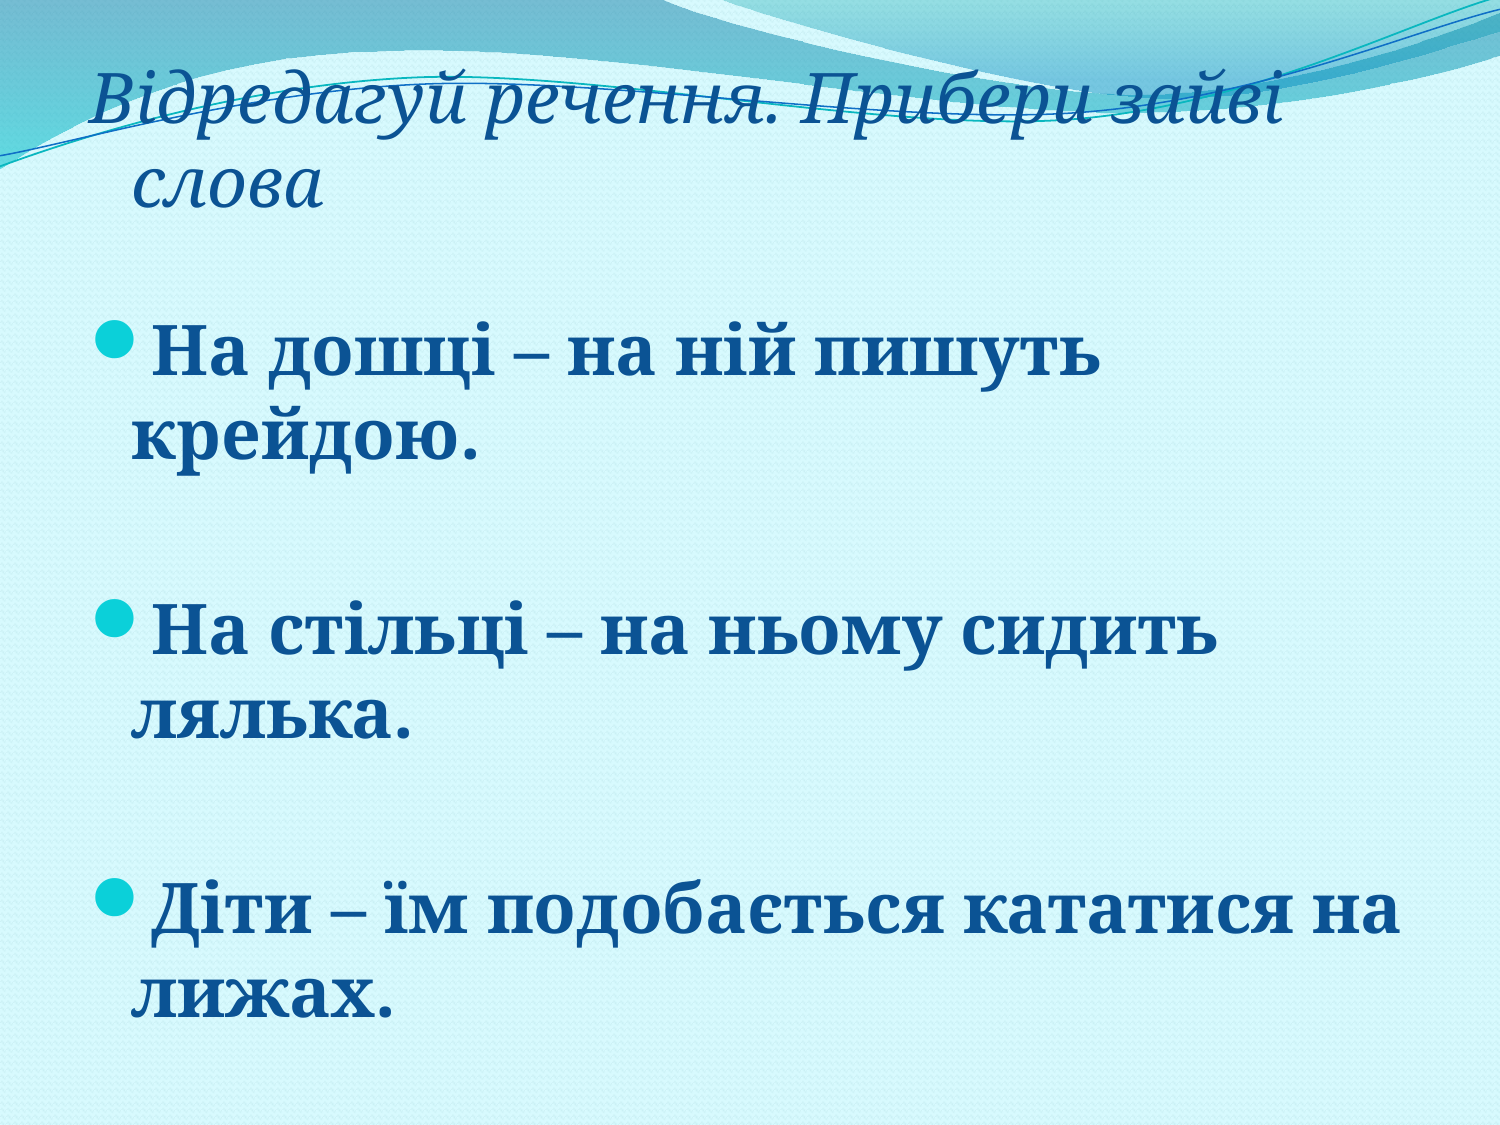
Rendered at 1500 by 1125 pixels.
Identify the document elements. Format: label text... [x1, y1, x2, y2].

list Відредагуй речення. Прибери зайві слова На дошці – на ній пишуть крейдою. На стільці – на ньому сидить лялька. Діти – їм подобається кататися на лижах. [75, 46, 1425, 1043]
